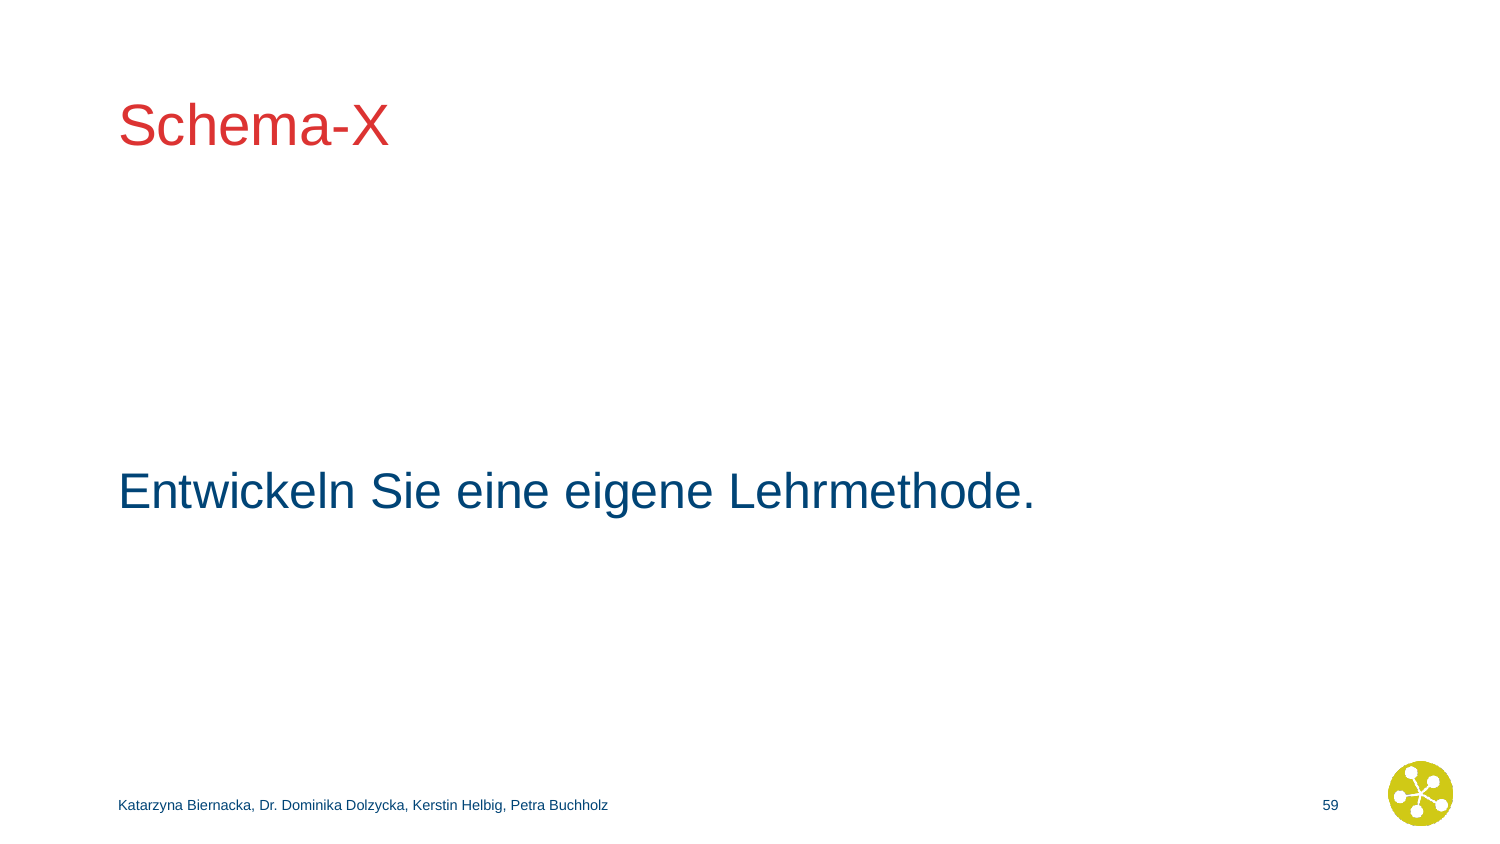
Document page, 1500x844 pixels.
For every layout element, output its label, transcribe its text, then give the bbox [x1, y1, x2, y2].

picture [1388, 761, 1453, 826]
title Schema-X [103, 44, 1397, 208]
footer Katarzyna Biernacka, Dr. Dominika Dolzycka, Kerstin Helbig, Petra Buchholz [103, 782, 742, 827]
list Entwickeln Sie eine eigene Lehrmethode. [103, 224, 1397, 760]
slide_number 58 [1016, 782, 1354, 827]
